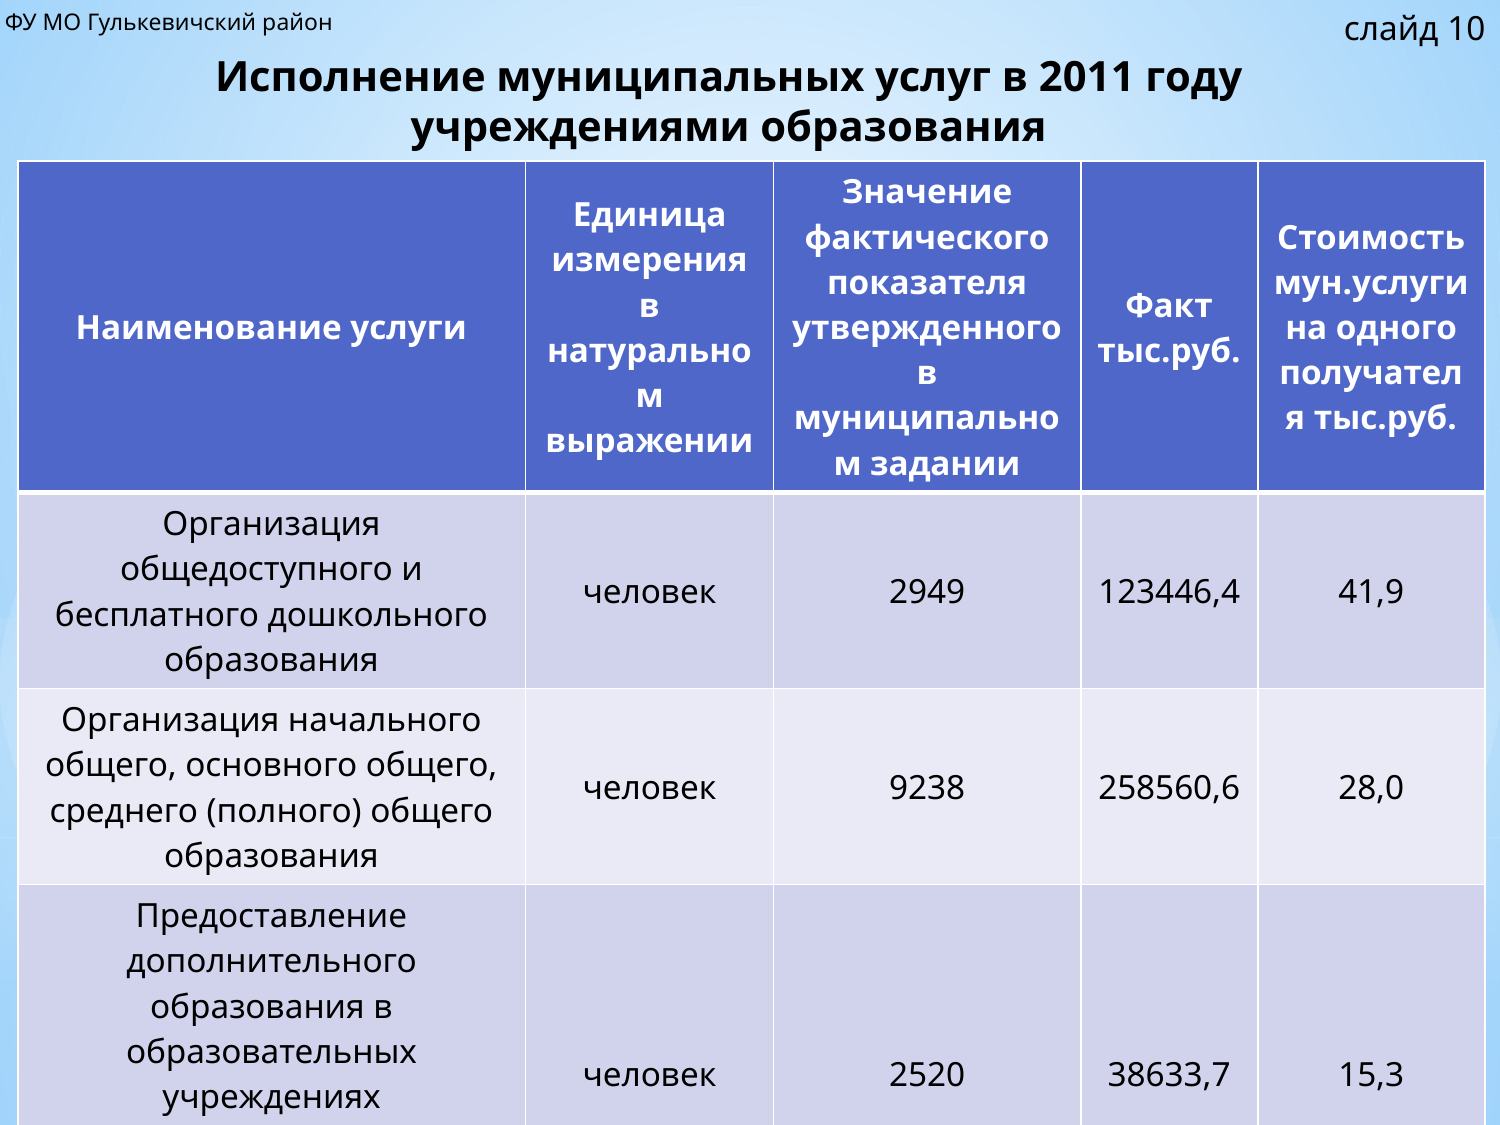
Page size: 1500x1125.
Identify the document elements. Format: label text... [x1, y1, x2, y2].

table_cell 41,9 [1259, 495, 1484, 688]
table_cell Организация начального общего, основного общего, среднего (полного) общего образования [19, 689, 525, 884]
table_cell 15,3 [1259, 885, 1484, 1125]
table_header Стоимость мун.услуги на одного получателя тыс.руб. [1259, 162, 1484, 490]
table_header Единица измерения в натуральном выражении [526, 162, 773, 490]
table_cell 2949 [774, 495, 1080, 688]
table_cell Организация общедоступного и бесплатного дошкольного образования [19, 495, 525, 688]
table_cell 123446,4 [1082, 495, 1257, 688]
table_cell 38633,7 [1082, 885, 1257, 1125]
table_cell 9238 [774, 689, 1080, 884]
title Исполнение муниципальных услуг в 2011 году учреждениями образования [194, 42, 1264, 160]
table_cell человек [526, 689, 773, 884]
text_box ФУ МО Гулькевичский район [0, 0, 348, 43]
table_header Факт тыс.руб. [1082, 162, 1257, 490]
table_header Значение фактического показателя утвержденного в муниципальном задании [774, 162, 1080, 490]
table_cell 2520 [774, 885, 1080, 1125]
table_cell человек [526, 885, 773, 1125]
table_header Наименование услуги [19, 162, 525, 490]
table_cell Предоставление дополнительного образования в образовательных учреждениях дополнительного образования детей спортивной направленности [19, 885, 525, 1125]
table_cell человек [526, 495, 773, 688]
text_box слайд 10 [1329, 0, 1500, 55]
table_cell 28,0 [1259, 689, 1484, 884]
table_cell 258560,6 [1082, 689, 1257, 884]
